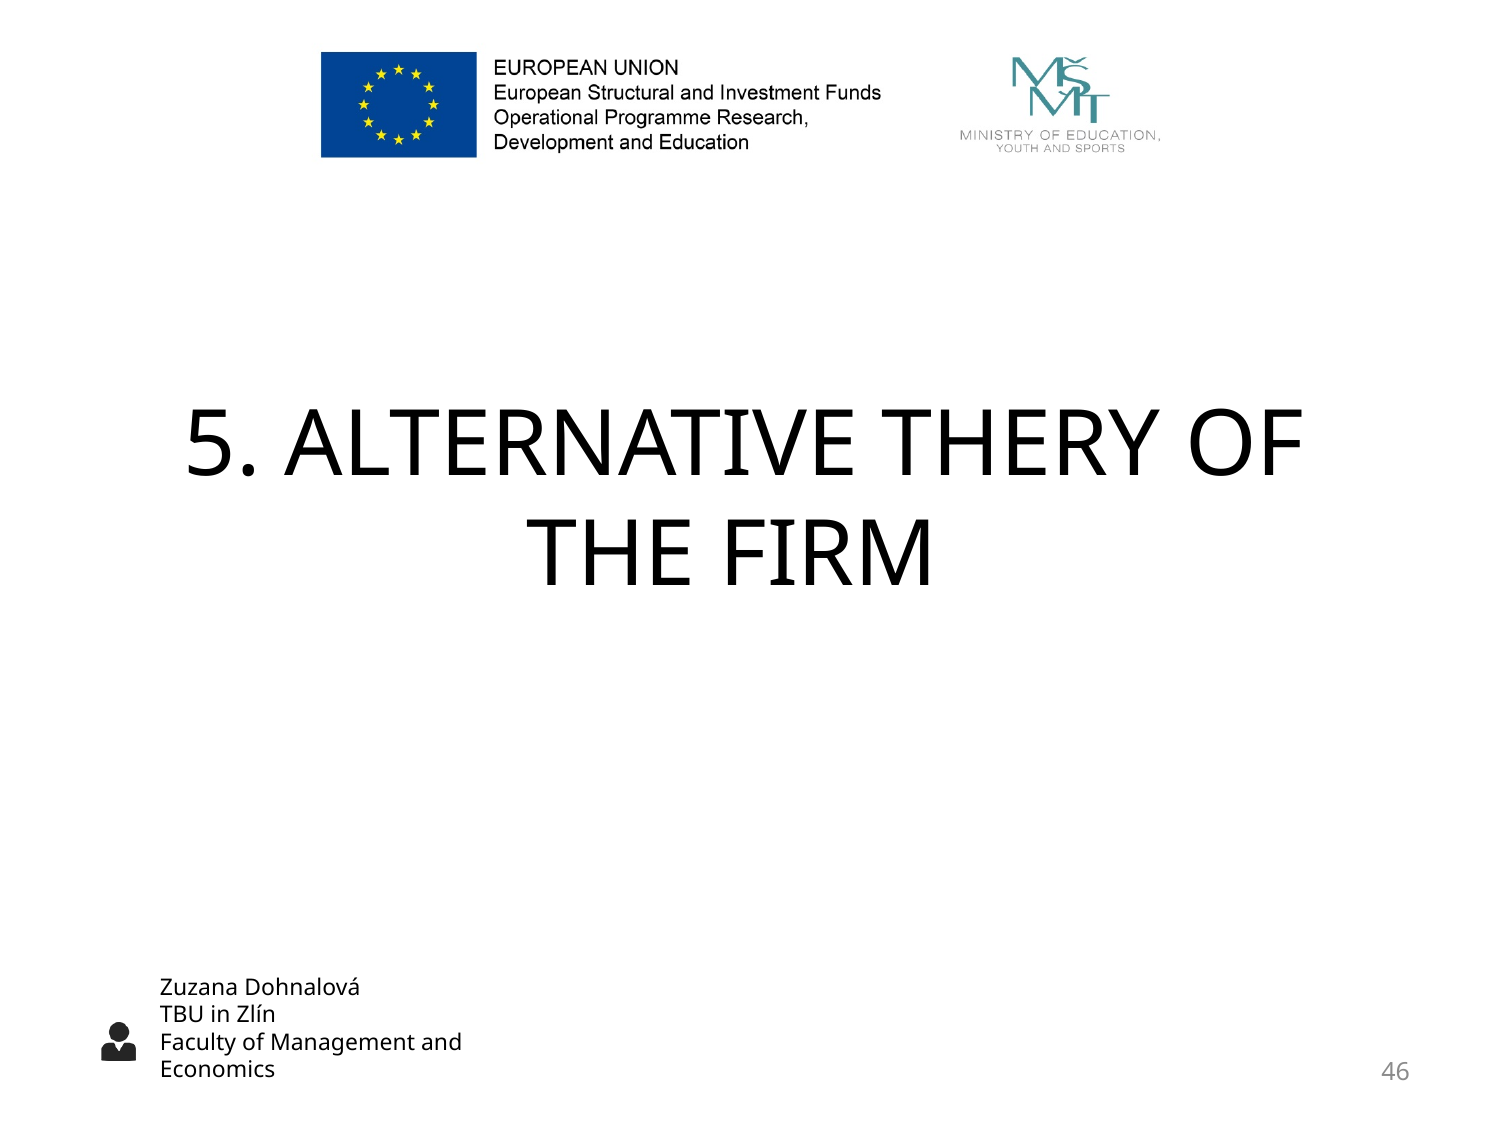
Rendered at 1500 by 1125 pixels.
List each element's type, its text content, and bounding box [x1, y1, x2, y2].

picture [101, 1021, 136, 1062]
picture [268, 0, 1212, 210]
footer Zuzana Dohnalová TBU in Zlín Faculty of Management and Economics [145, 999, 550, 1083]
title 5. ALTERNATIVE THERY OF THE FIRM [112, 373, 1376, 615]
slide_number 46 [1074, 1042, 1425, 1103]
